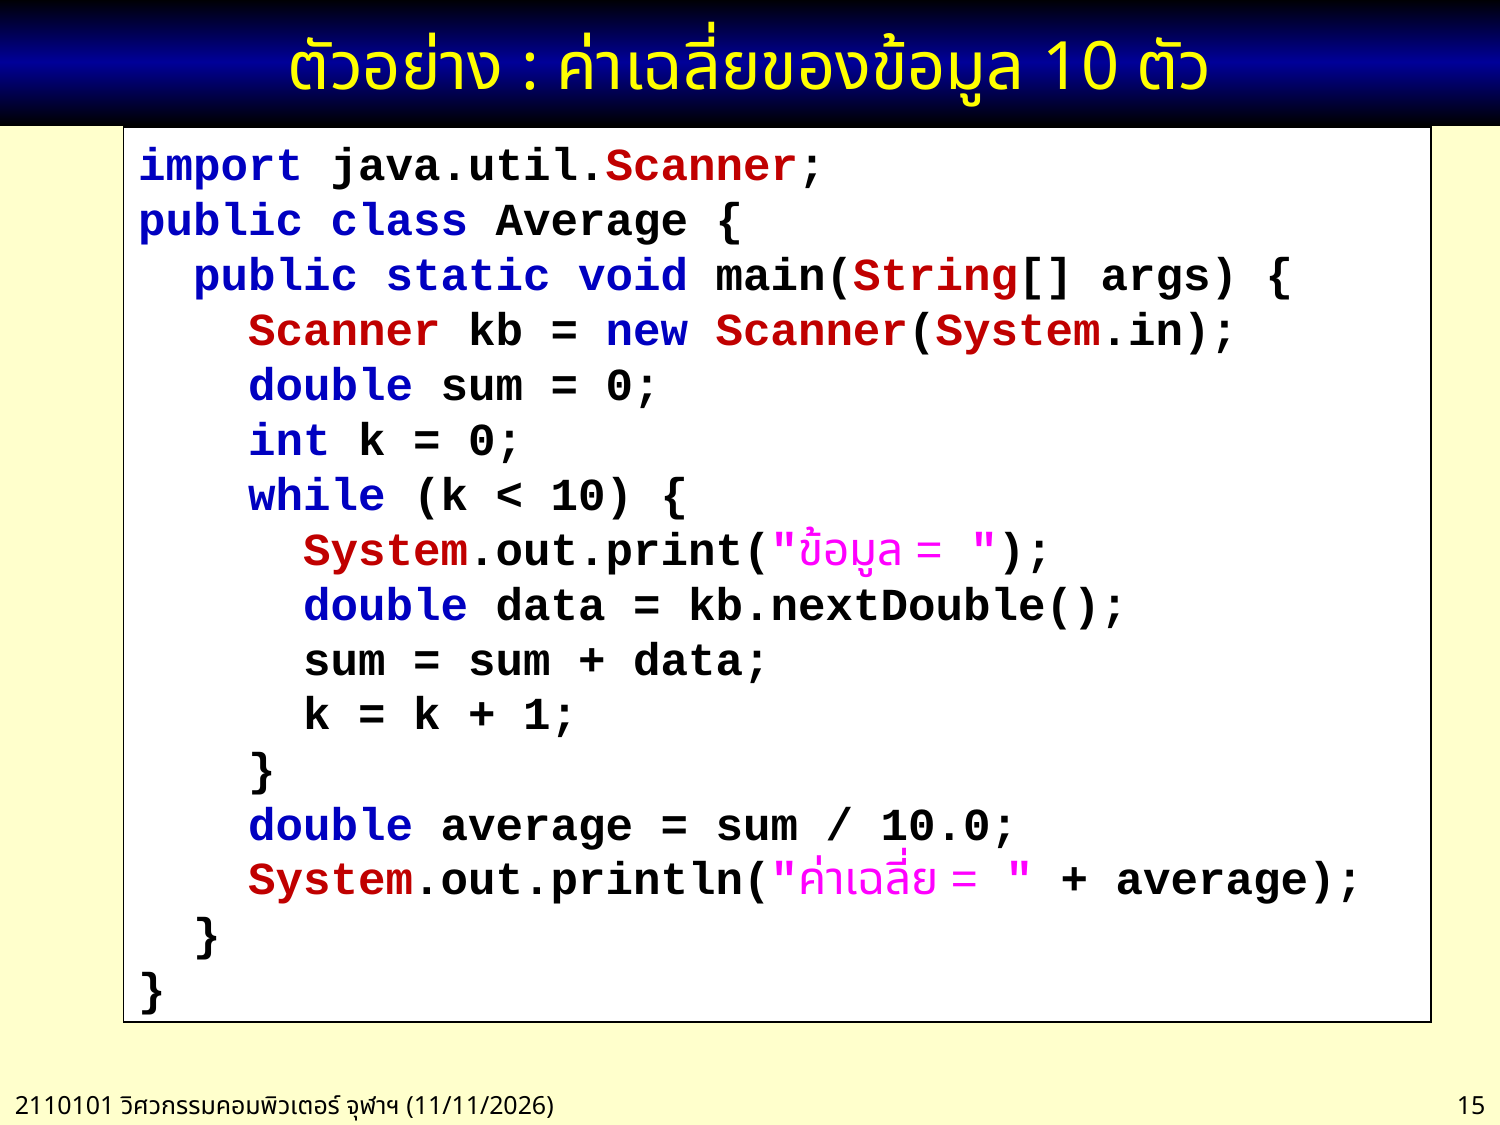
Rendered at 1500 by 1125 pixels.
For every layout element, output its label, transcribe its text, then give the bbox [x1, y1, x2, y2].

title ตัวอย่าง : ค่าเฉลี่ยของข้อมูล 10 ตัว [0, 0, 1500, 126]
text_box import java.util.Scanner; public class Average { public static void main(String[] args) { Scanner kb = new Scanner(System.in); double sum = 0; int k = 0; while (k < 10) { System.out.print("ข้อมูล = "); double data = kb.nextDouble(); sum = sum + data; k = k + 1; } double average = sum / 10.0; System.out.println("ค่าเฉลี่ย = " + average); } } [123, 126, 1432, 1022]
